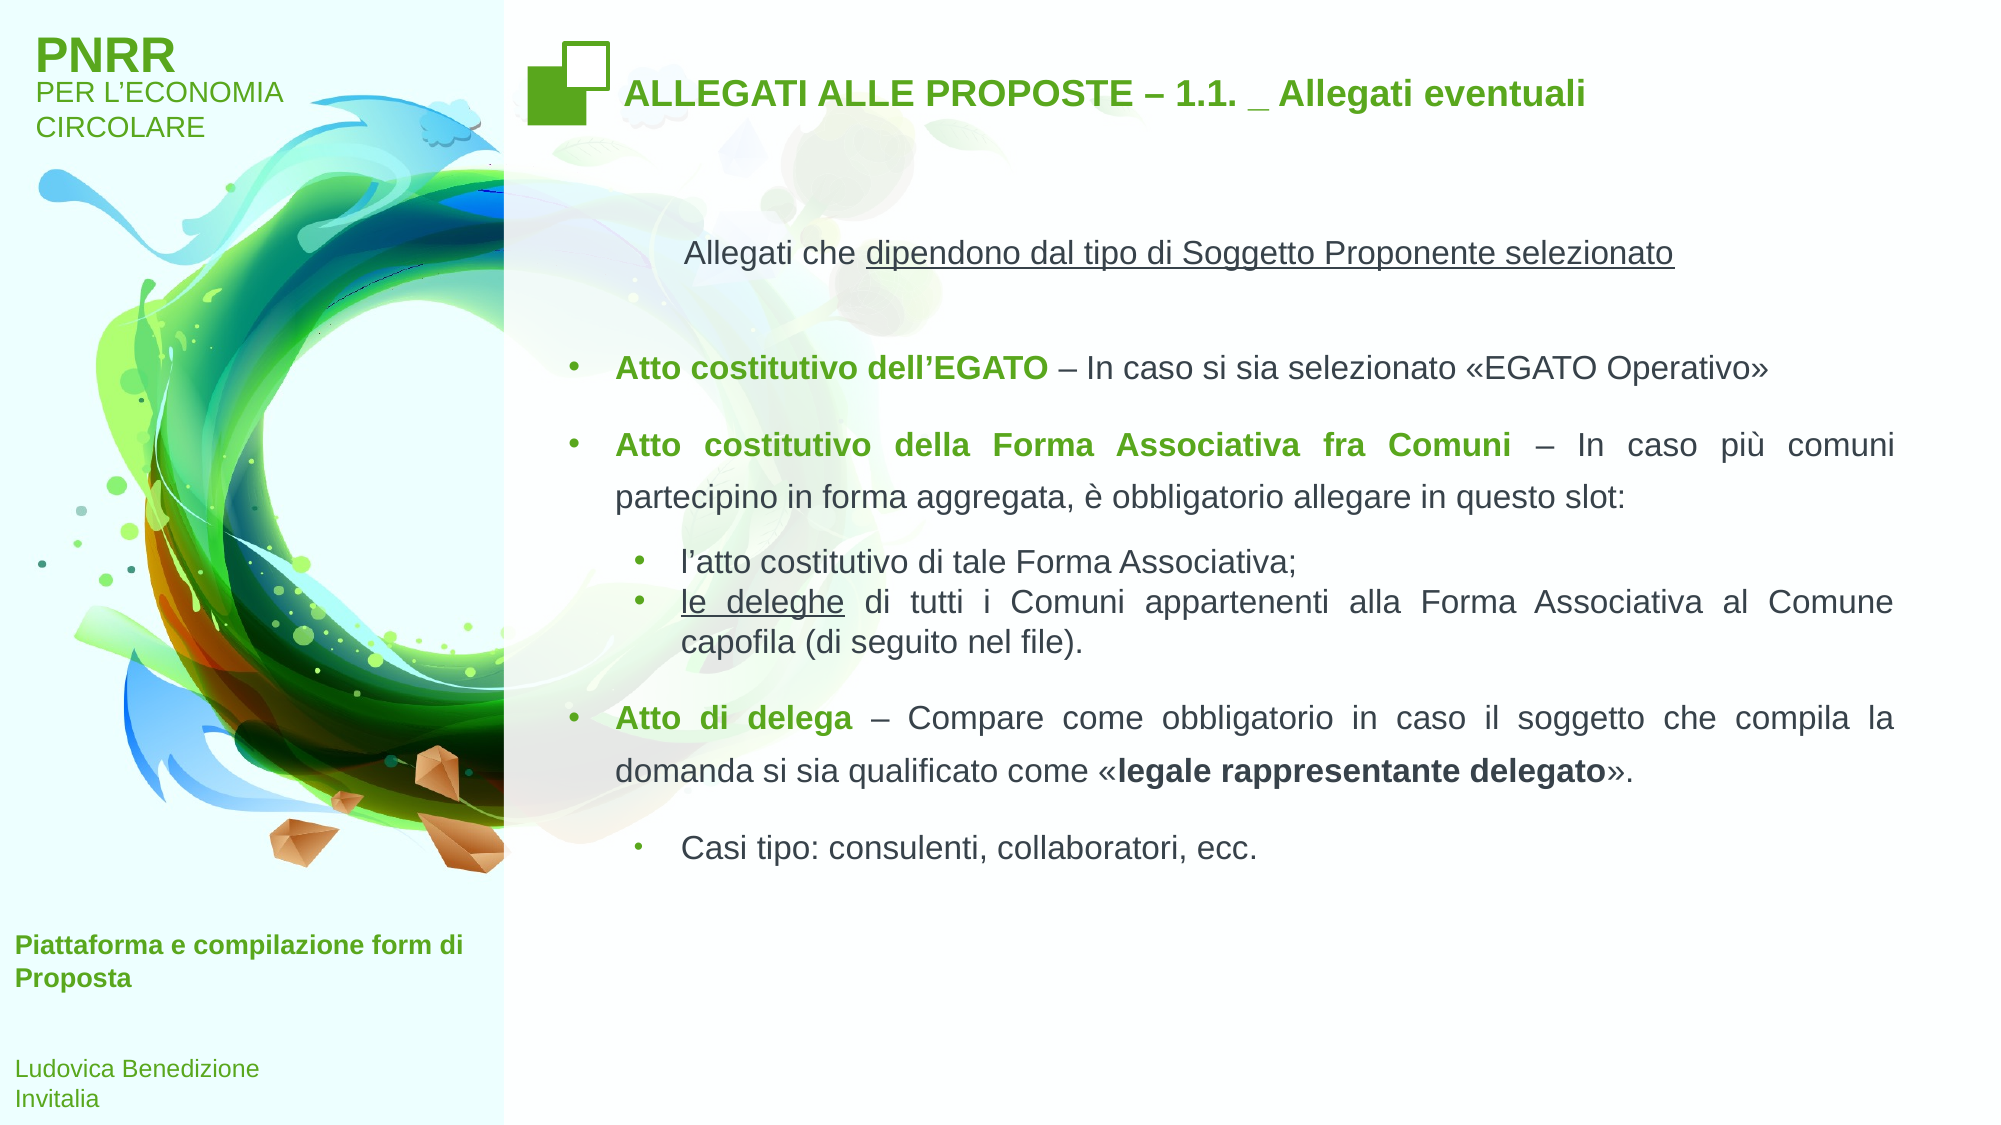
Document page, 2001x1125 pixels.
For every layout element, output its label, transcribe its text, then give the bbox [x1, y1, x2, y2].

text_box Piattaforma e compilazione form di Proposta Ludovica Benedizione Invitalia [0, 887, 498, 1120]
title ALLEGATI ALLE PROPOSTE – 1.1. _ Allegati eventuali [608, 61, 1726, 145]
text_box [526, 64, 589, 128]
list Allegati che dipendono dal tipo di Soggetto Proponente selezionato [669, 212, 1757, 295]
text_box Atto costitutivo dell’EGATO – In caso si sia selezionato «EGATO Operativo» Atto costitutivo della Forma Associativa fra Comuni – In caso più comuni partecipino in forma aggregata, è obbligatorio allegare in questo slot: l’atto costitutivo di tale Forma Associativa; le deleghe di tutti i Comuni appartenenti alla Forma Associativa al Comune capofila (di seguito nel file). Atto di delega – Compare come obbligatorio in caso il soggetto che compila la domanda si sia qualificato come «legale rappresentante delegato». Casi tipo: consulenti, collaboratori, ecc. [553, 326, 1911, 913]
picture [0, 0, 503, 1125]
text_box [562, 41, 610, 91]
